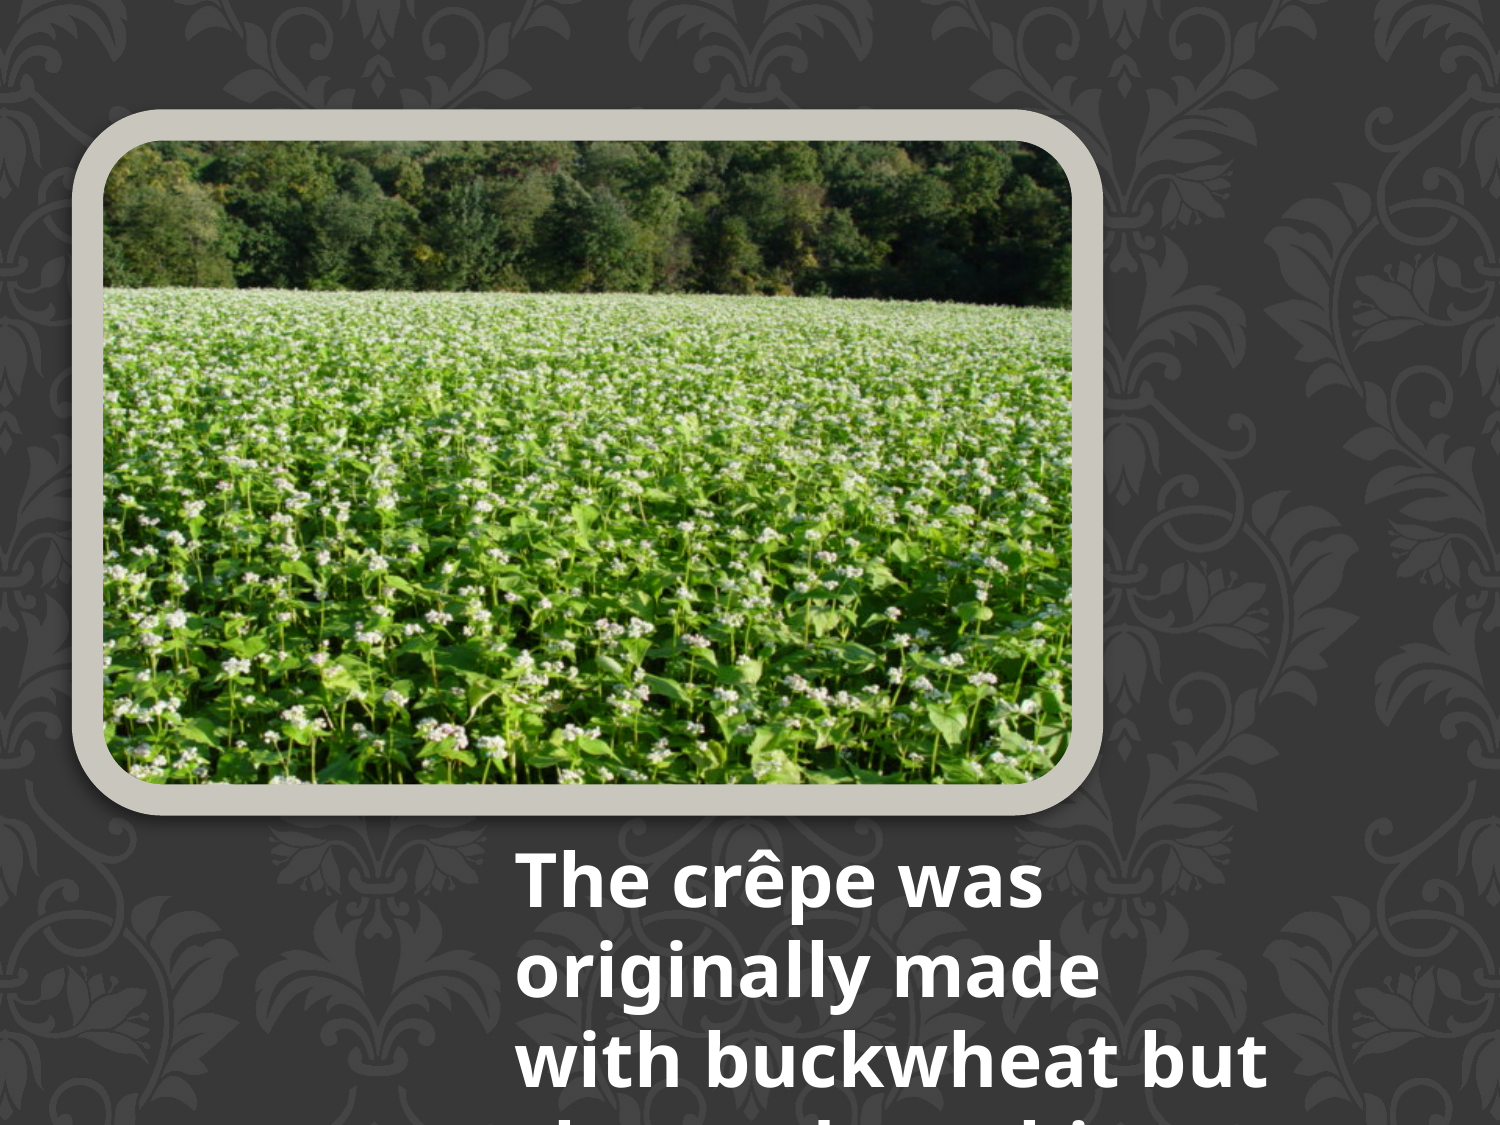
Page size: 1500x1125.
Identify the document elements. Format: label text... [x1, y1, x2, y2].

picture [87, 124, 1088, 801]
text_box The crêpe was originally made with buckwheat but changed to white flour. [500, 824, 1300, 1125]
